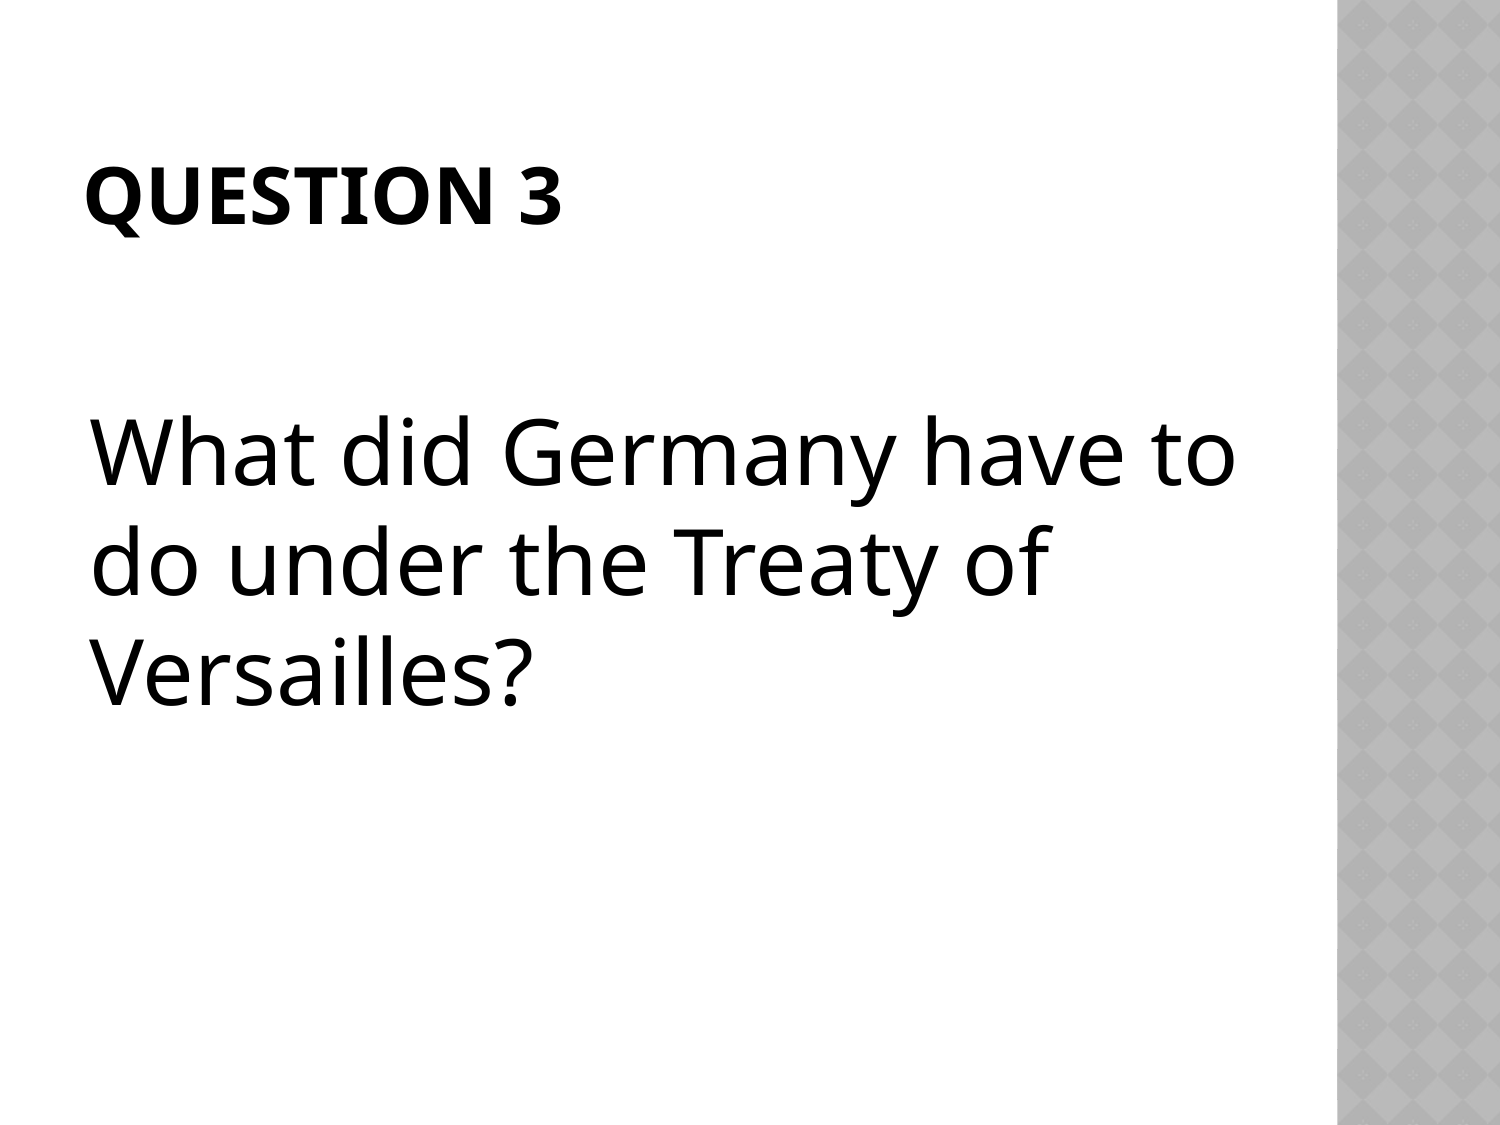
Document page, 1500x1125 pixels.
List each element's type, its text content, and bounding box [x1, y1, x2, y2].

title Question 3 [75, 52, 1263, 240]
list What did Germany have to do under the Treaty of Versailles? [75, 264, 1263, 1059]
